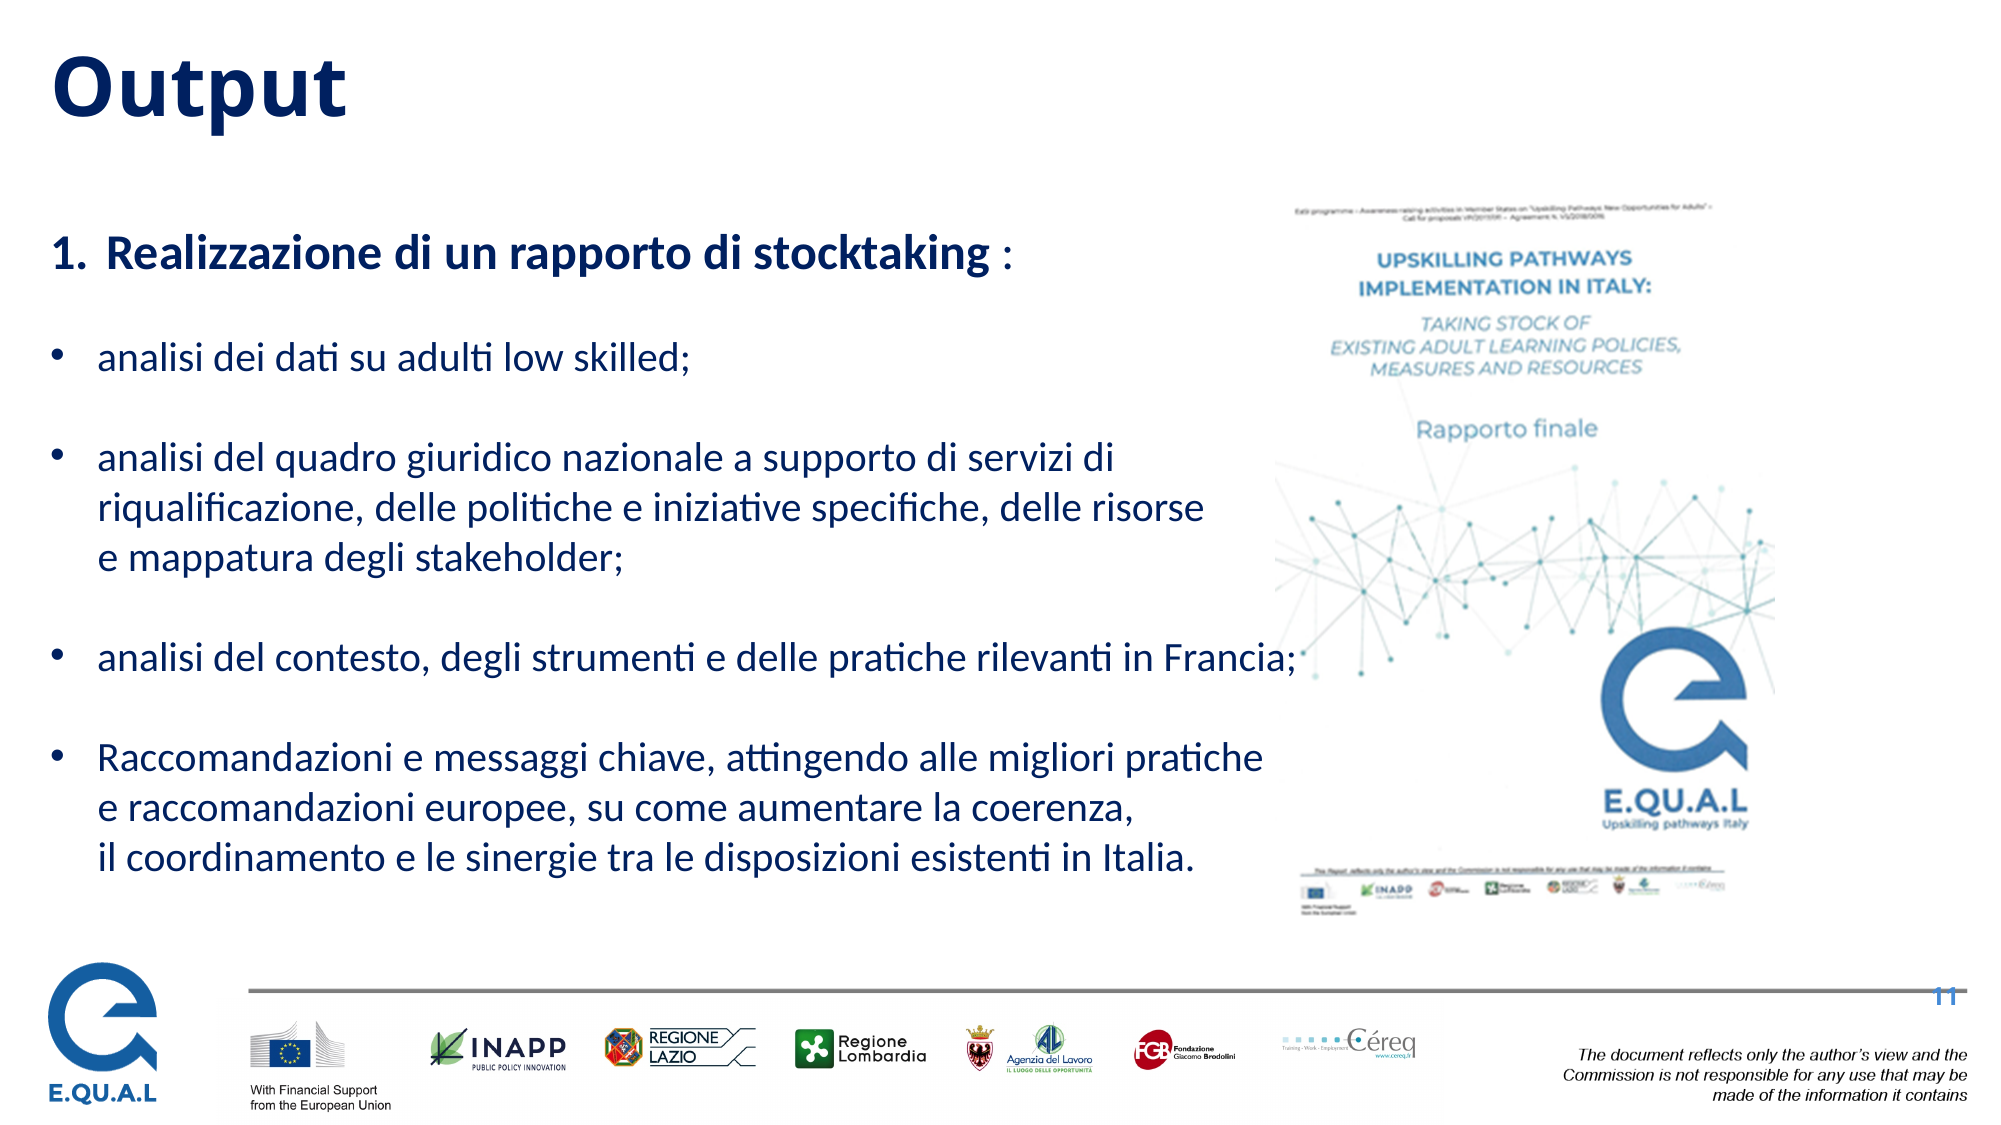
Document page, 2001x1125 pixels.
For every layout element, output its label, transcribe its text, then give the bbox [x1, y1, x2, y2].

picture [1274, 191, 1775, 934]
title Output [35, 37, 1818, 143]
picture [0, 943, 2000, 1125]
list Realizzazione di un rapporto di stocktaking : analisi dei dati su adulti low skilled; analisi del quadro giuridico nazionale a supporto di servizi di riqualificazione, delle politiche e iniziative specifiche, delle risorse e mappatura degli stakeholder; analisi del contesto, degli strumenti e delle pratiche rilevanti in Francia; Raccomandazioni e messaggi chiave, attingendo alle migliori pratiche e raccomandazioni europee, su come aumentare la coerenza, il coordinamento e le sinergie tra le disposizioni esistenti in Italia. [35, 167, 1863, 1014]
